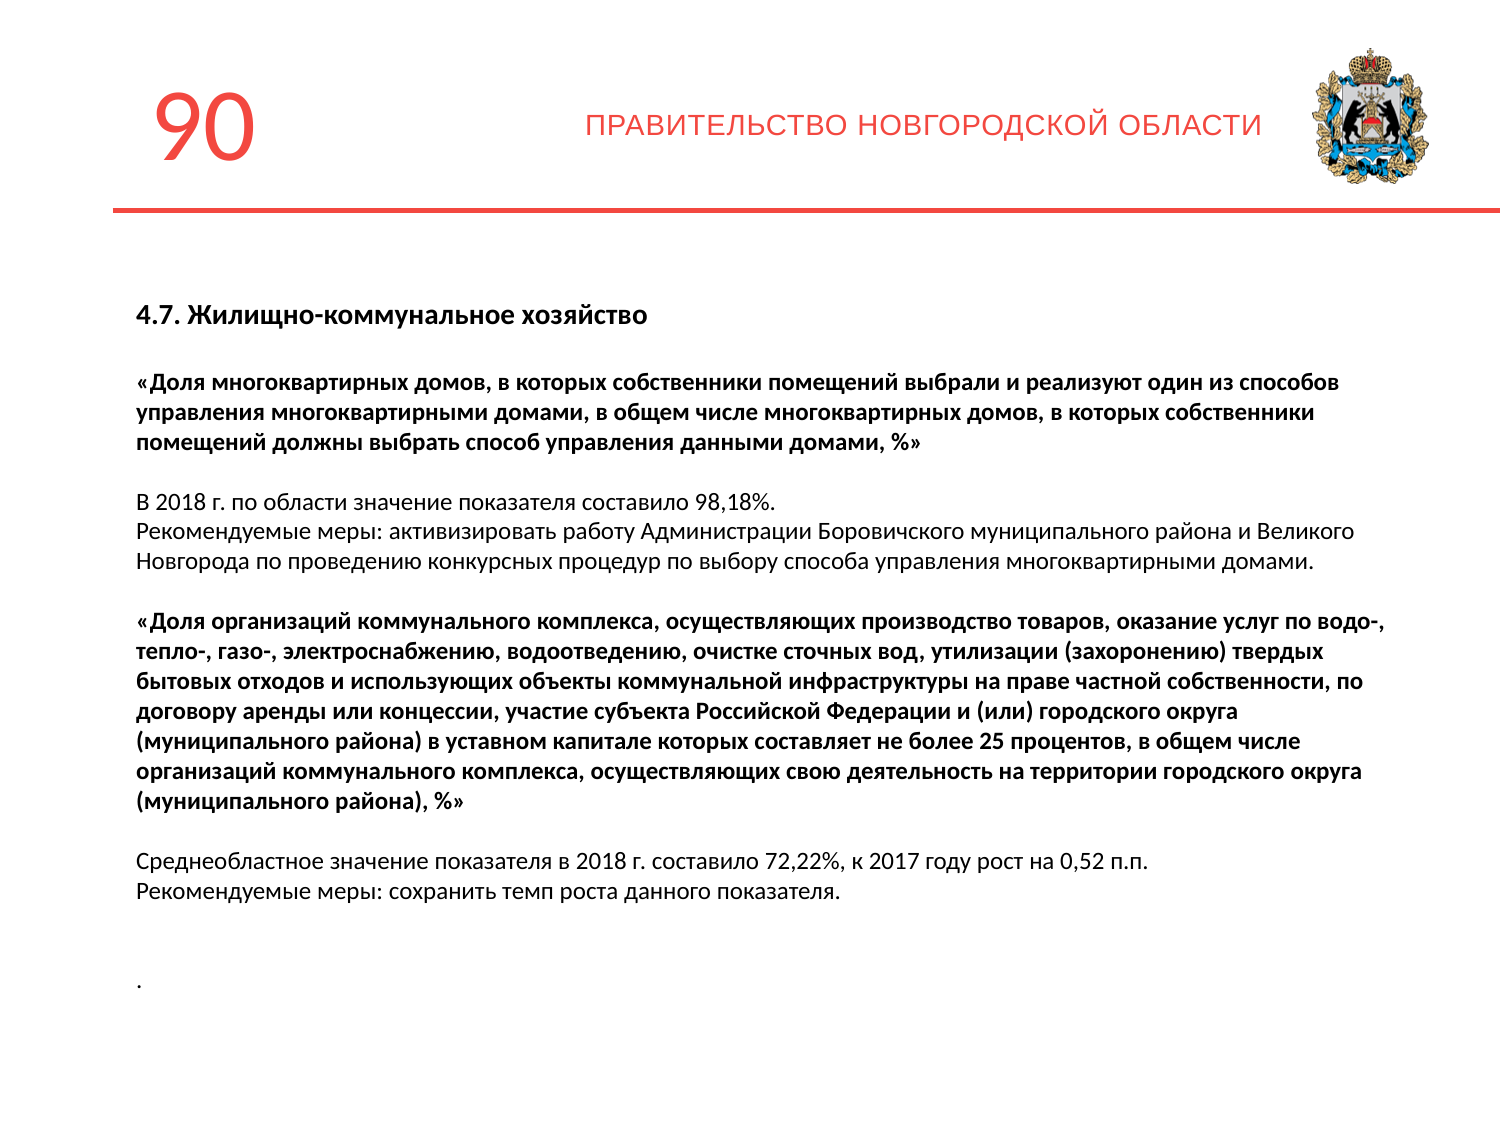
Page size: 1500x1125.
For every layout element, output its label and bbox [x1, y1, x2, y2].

text_box [121, 287, 1416, 1002]
picture [1311, 48, 1429, 184]
text_box [570, 102, 1311, 147]
text_box [135, 48, 272, 189]
